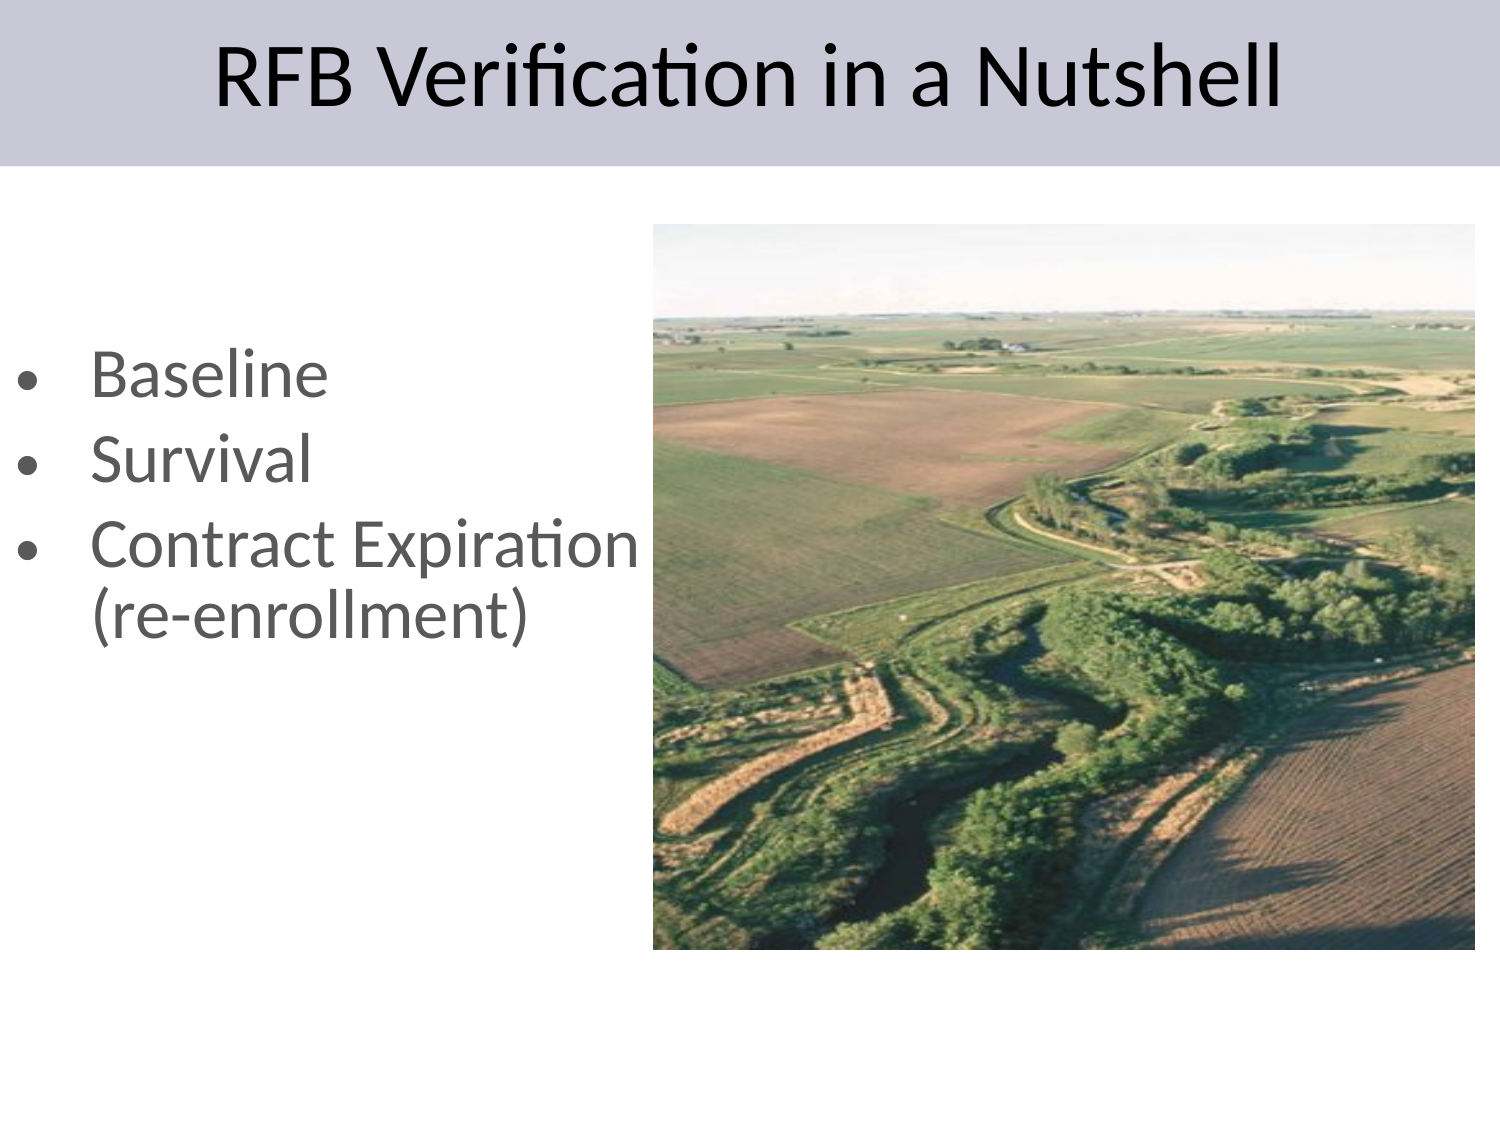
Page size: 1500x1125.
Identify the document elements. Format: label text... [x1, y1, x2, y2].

subtitle Baseline Survival Contract Expiration (re-enrollment) [0, 337, 647, 700]
title RFB Verification in a Nutshell [0, 0, 1500, 167]
picture [653, 224, 1476, 951]
